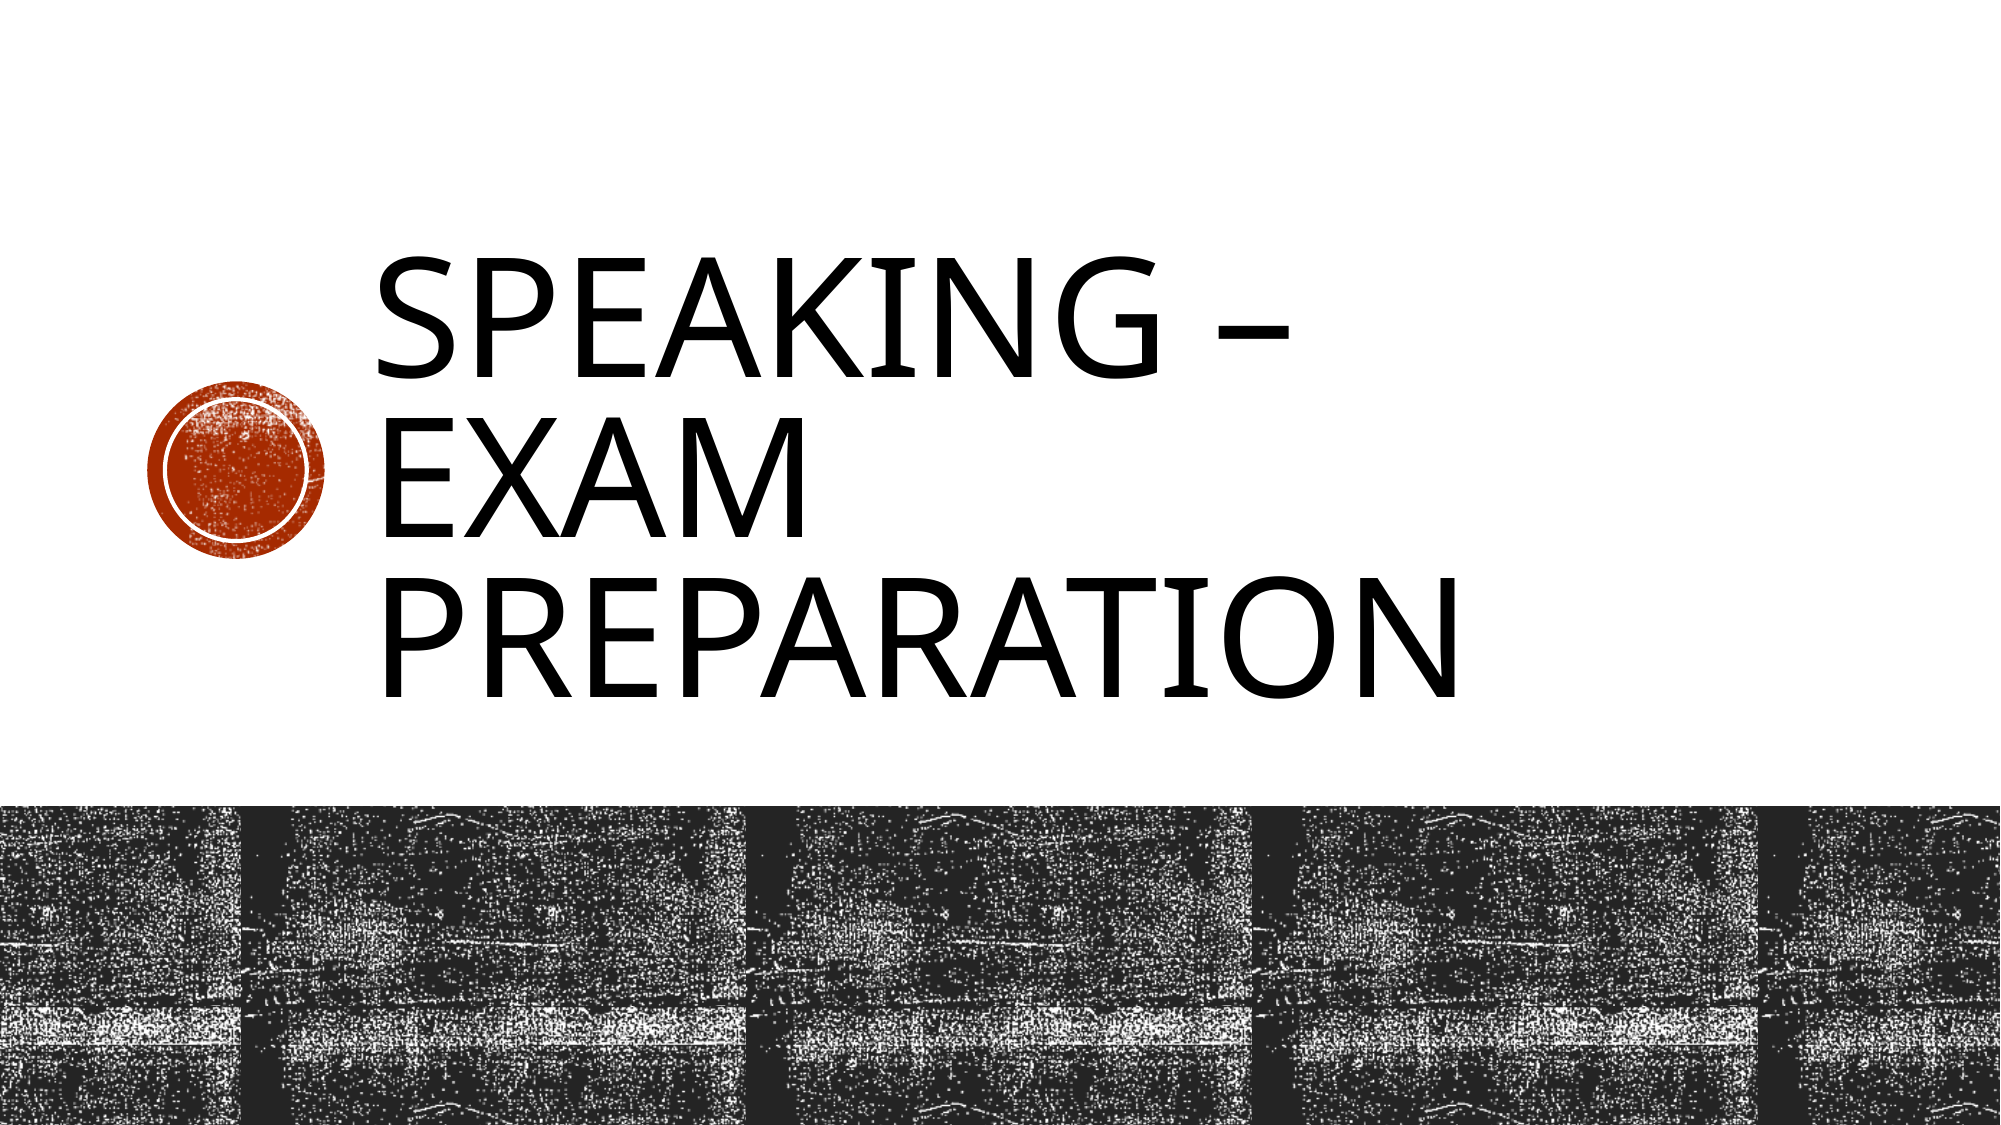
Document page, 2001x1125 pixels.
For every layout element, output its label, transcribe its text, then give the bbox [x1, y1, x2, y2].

title Speaking – exam preparation [355, 201, 1878, 779]
